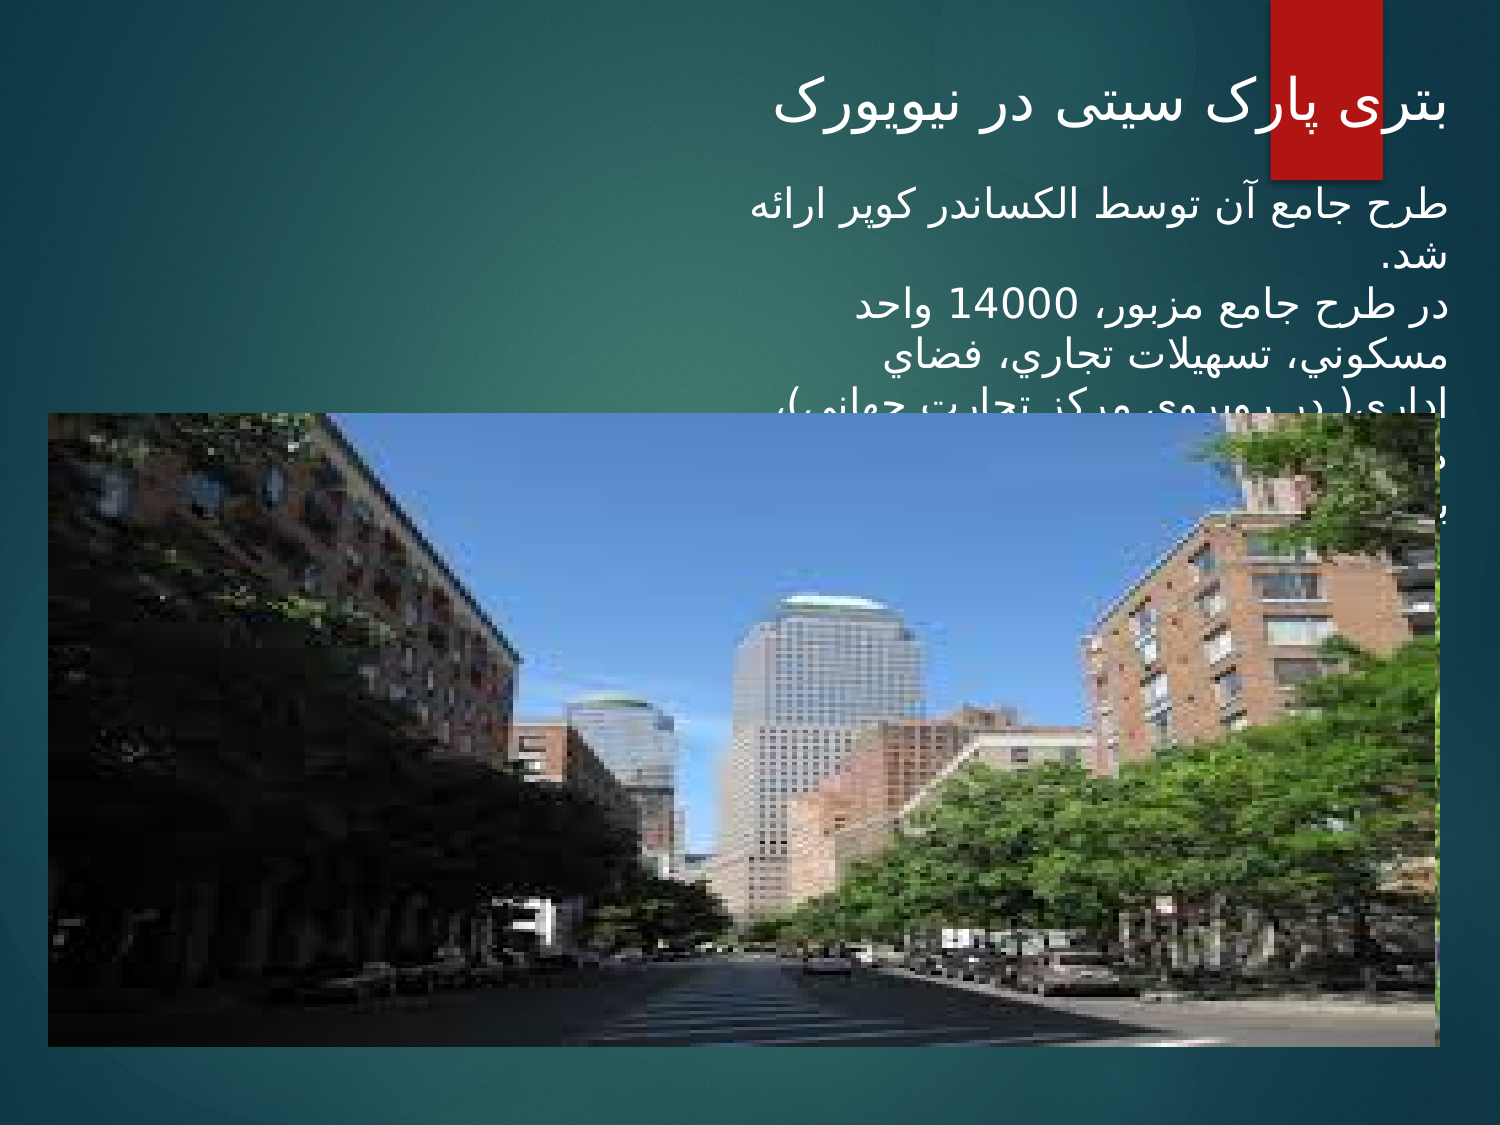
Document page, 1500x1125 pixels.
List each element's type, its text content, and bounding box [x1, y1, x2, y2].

text_box بتری پارک سیتی در نیویورک طرح جامع آن توسط الكساندر كوپر ارائه شد. در طرح جامع مزبور، 14000 واحد مسكوني، تسهيلات تجاري، فضاي اداري( در روبروي مركز تجارت جهاني)، ميادين، پارك و يك فضاي باز عمومي پيش بيني شده بود. [714, 54, 1465, 535]
picture [47, 412, 1441, 1048]
